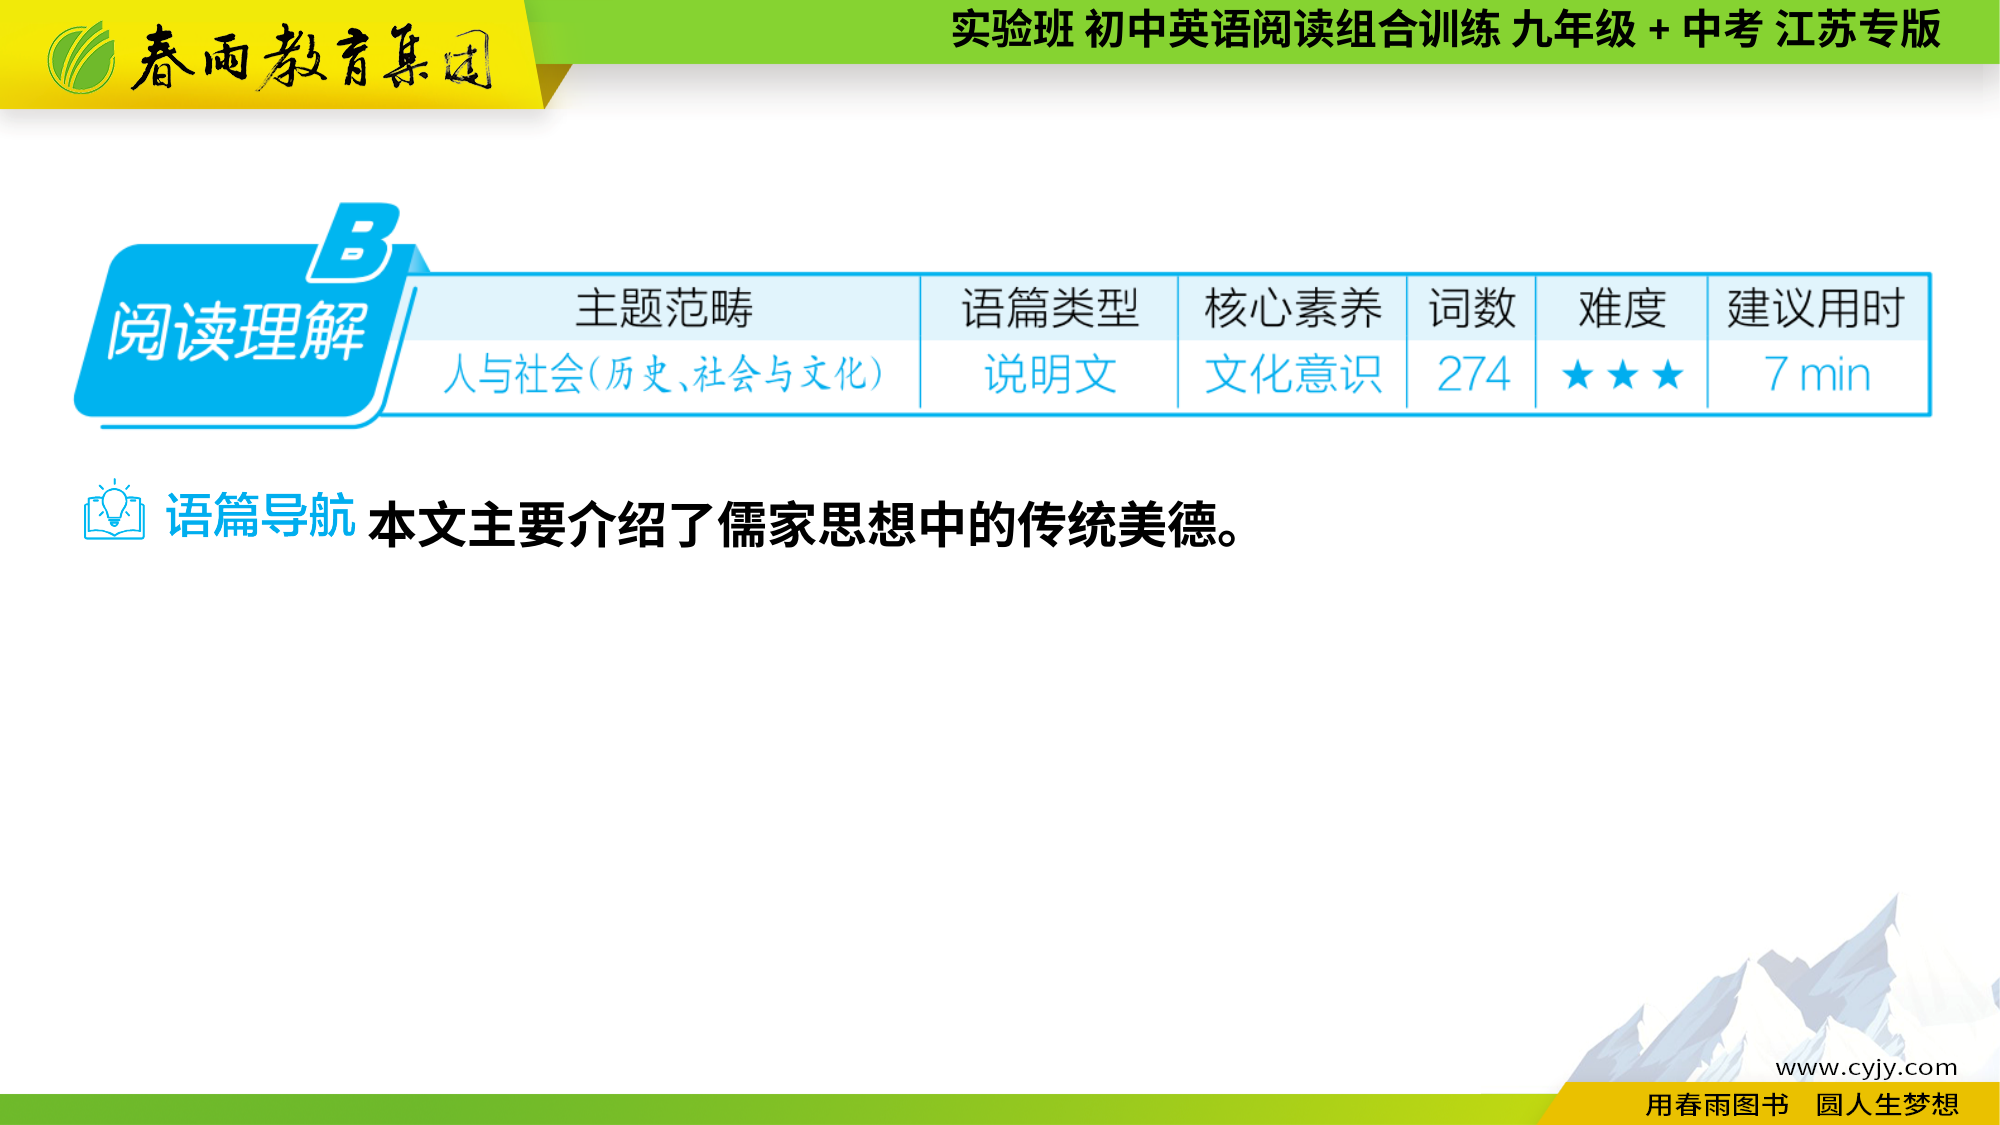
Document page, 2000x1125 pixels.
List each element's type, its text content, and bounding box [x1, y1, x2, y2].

list 本文主要介绍了儒家思想中的传统美德。 [59, 456, 1944, 551]
picture [0, 0, 2000, 1125]
